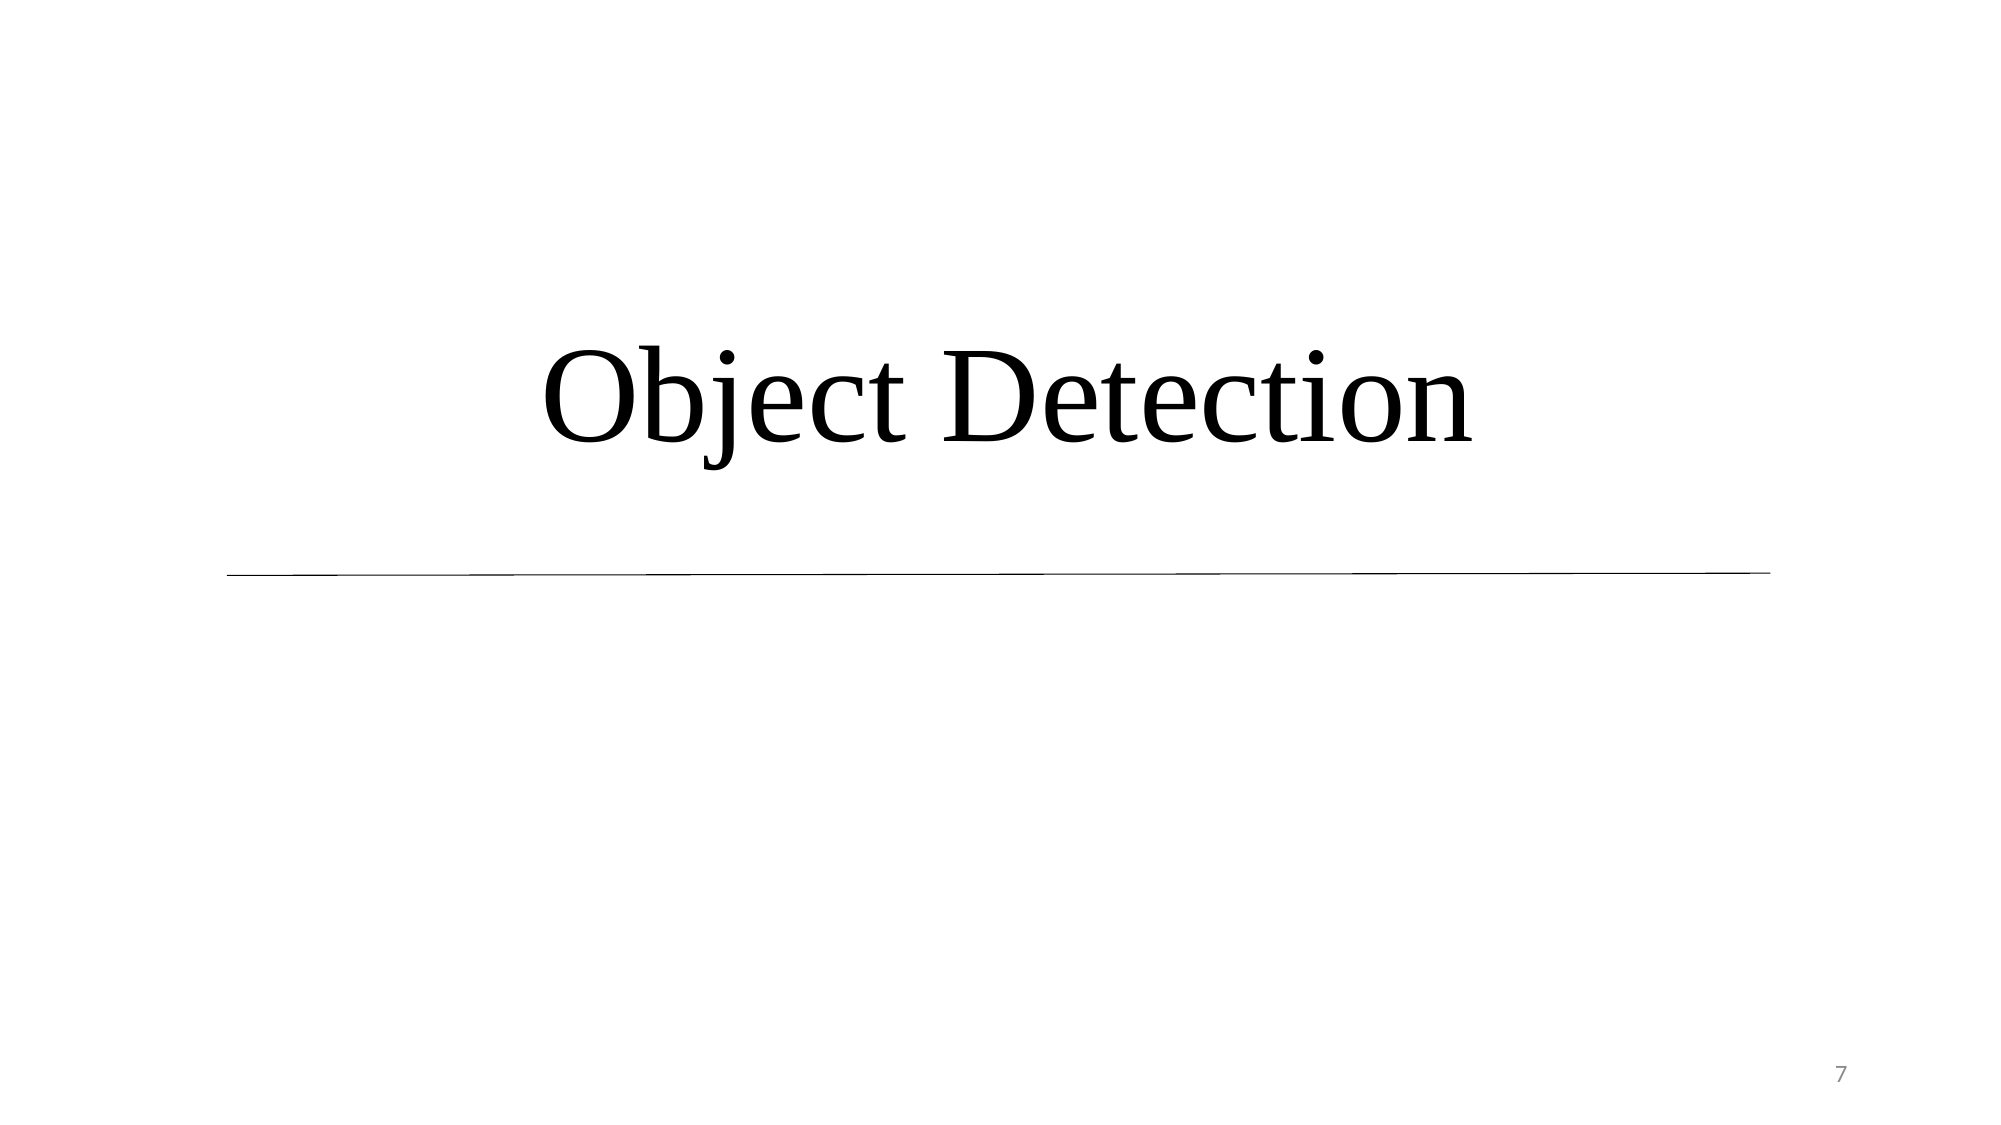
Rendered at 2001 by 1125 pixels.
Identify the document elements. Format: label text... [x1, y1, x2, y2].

slide_number 7 [1412, 1042, 1863, 1103]
text_box Object Detection [473, 297, 1543, 477]
